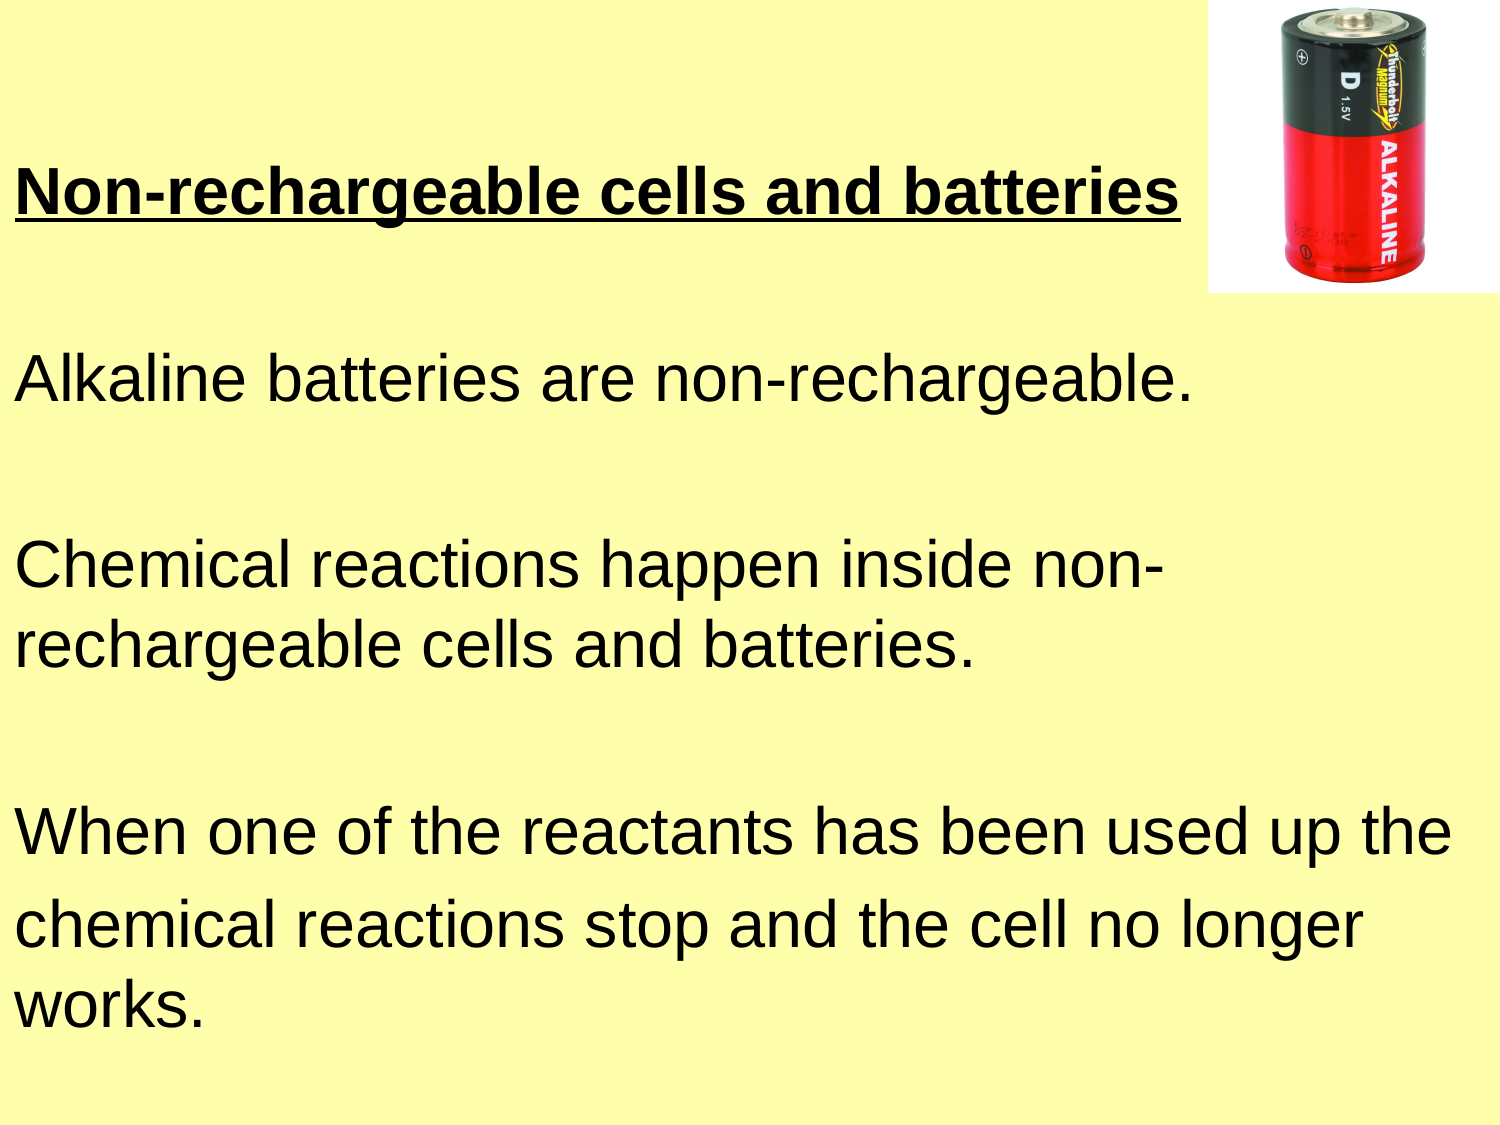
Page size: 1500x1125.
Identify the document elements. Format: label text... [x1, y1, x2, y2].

picture [1208, 0, 1500, 293]
text_box Non-rechargeable cells and batteries Alkaline batteries are non-rechargeable. Chemical reactions happen inside non-rechargeable cells and batteries. When one of the reactants has been used up the chemical reactions stop and the cell no longer works. [0, 140, 1500, 972]
